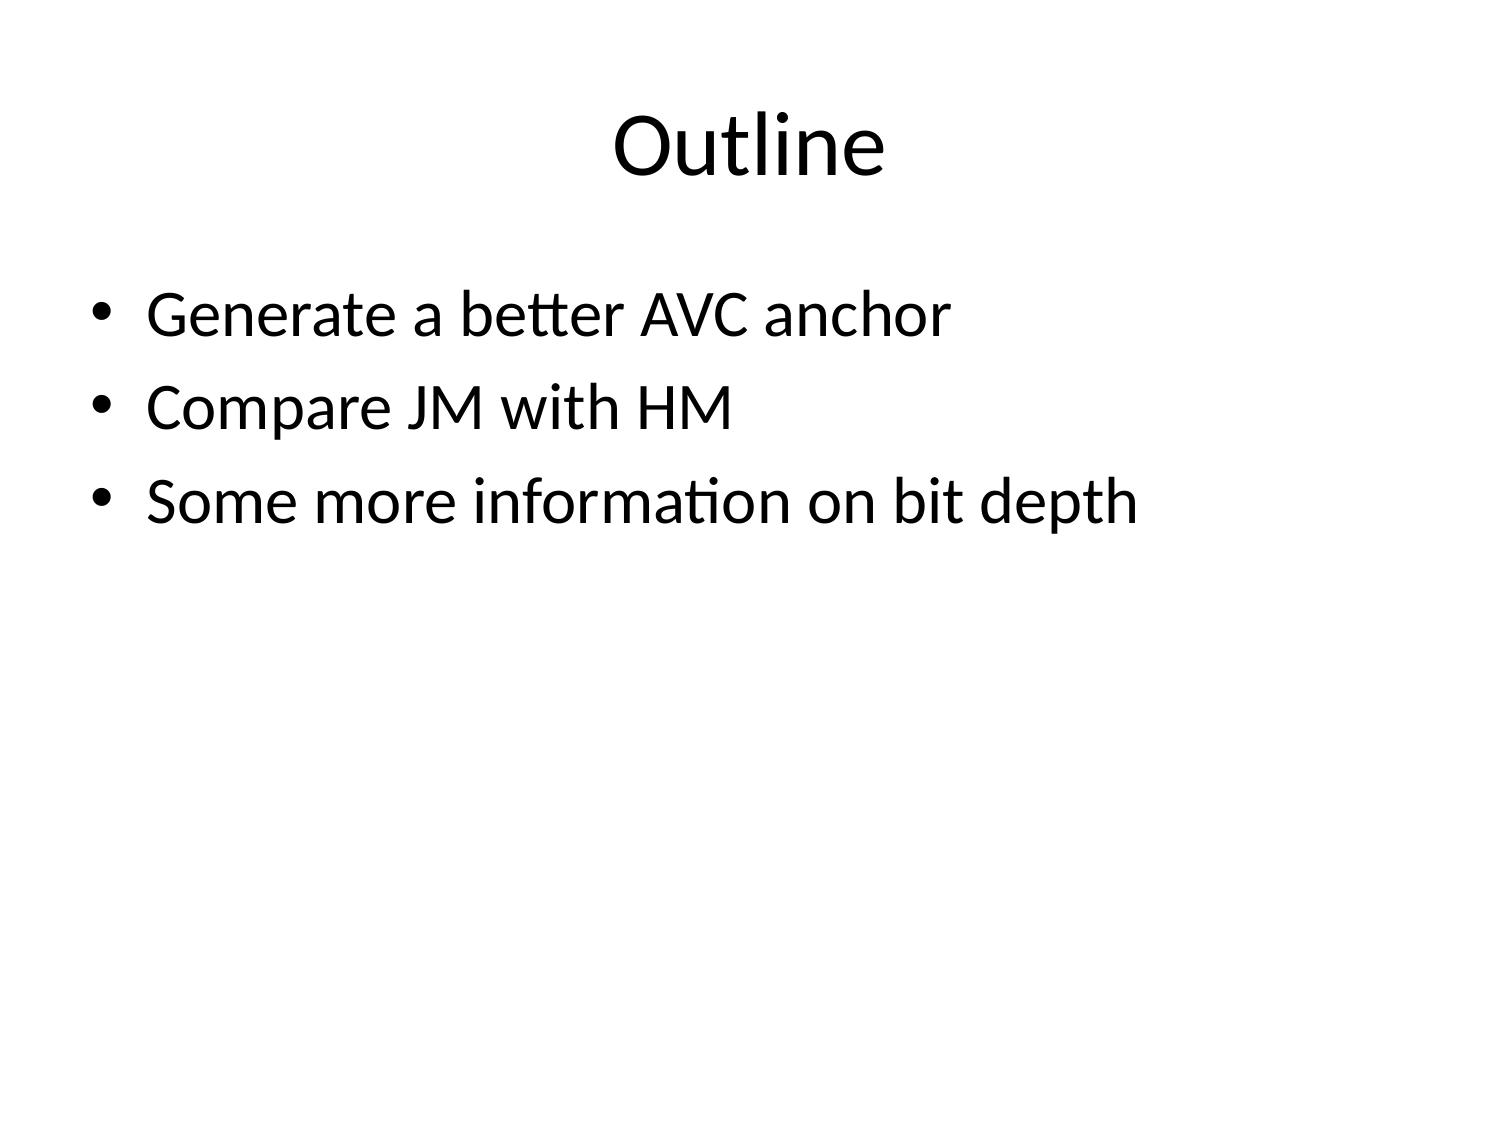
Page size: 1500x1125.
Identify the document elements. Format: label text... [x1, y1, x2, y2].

list Generate a better AVC anchor Compare JM with HM Some more information on bit depth [75, 262, 1425, 1005]
title Outline [75, 45, 1425, 233]
